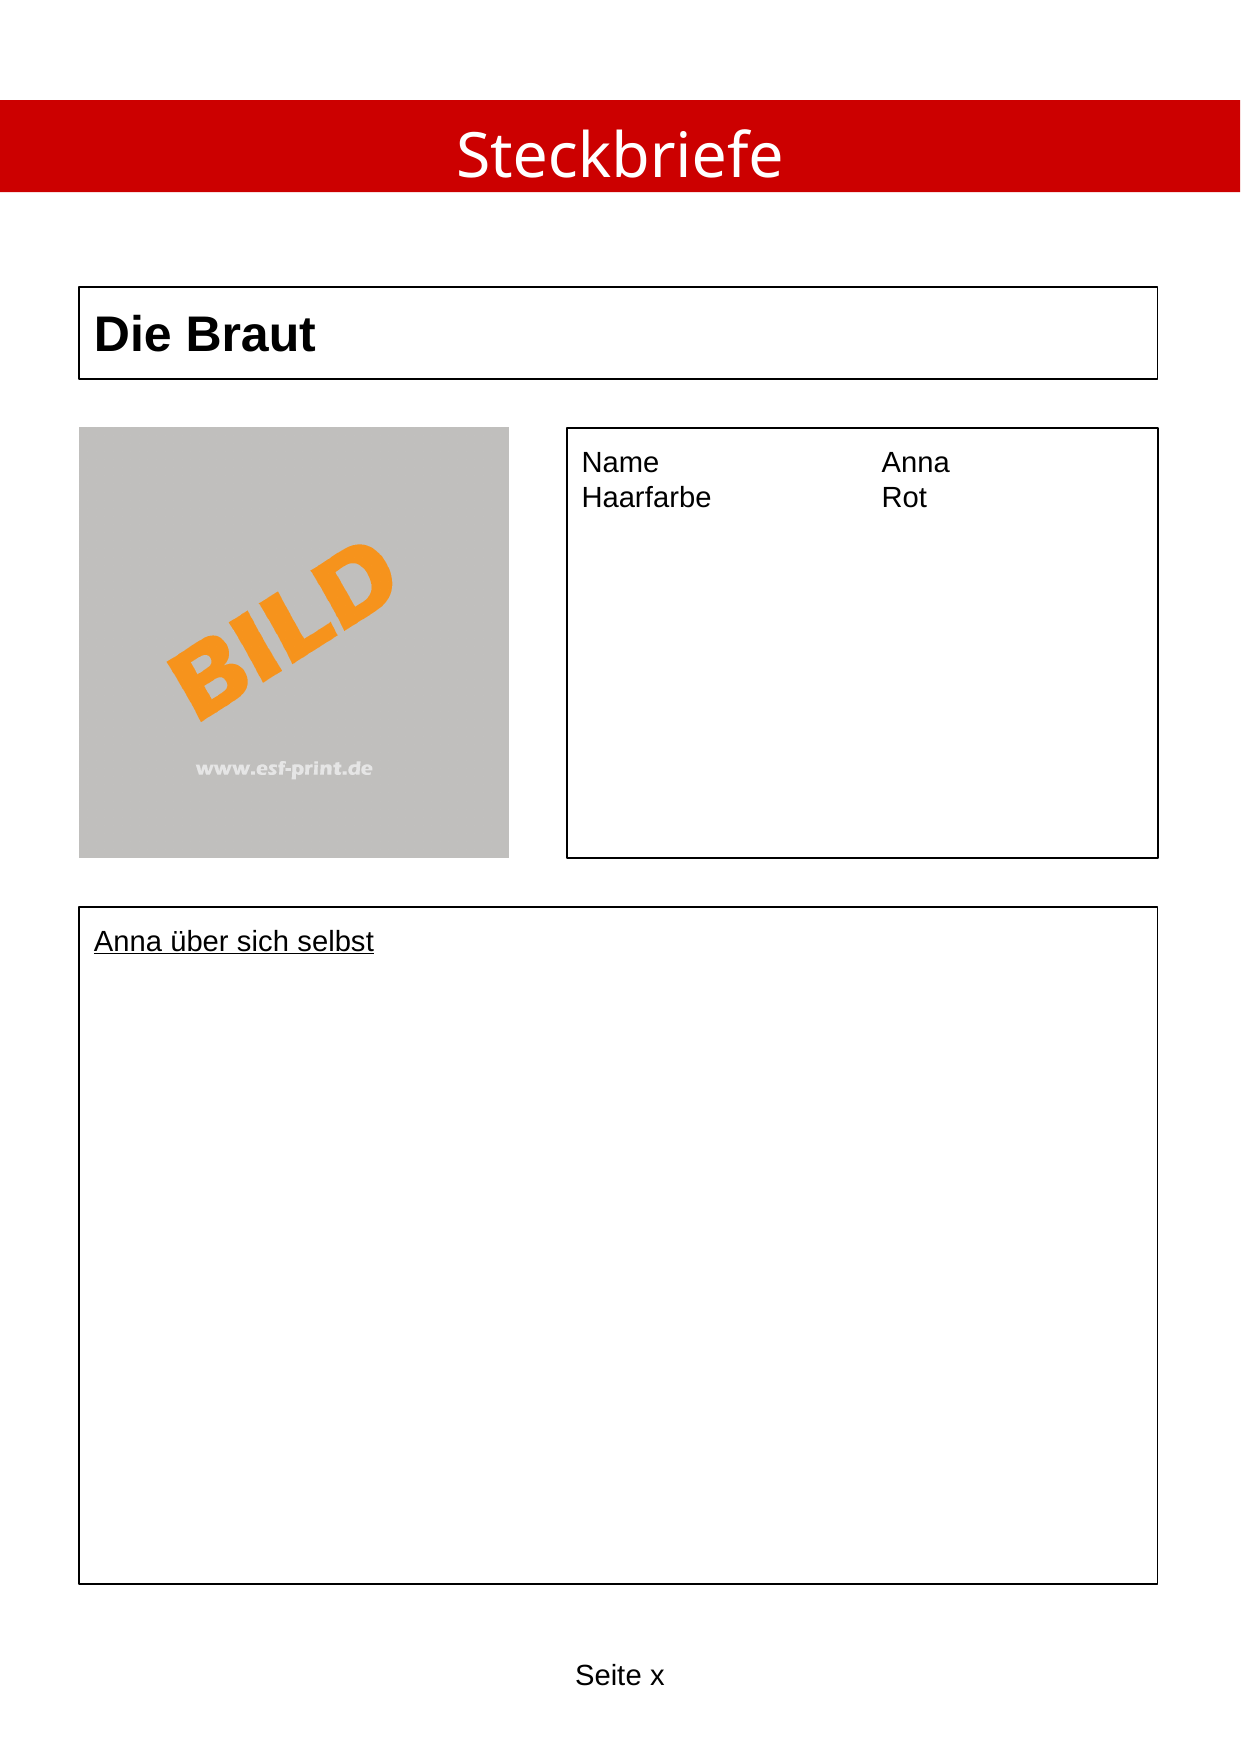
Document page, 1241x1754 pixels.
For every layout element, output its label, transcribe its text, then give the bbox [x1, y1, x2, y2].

picture [78, 427, 510, 859]
text_box [0, 100, 153, 193]
text_box Die Braut [78, 286, 1158, 379]
text_box Steckbriefe [153, 100, 1087, 193]
text_box Anna über sich selbst [78, 906, 1158, 1585]
text_box Name Anna Haarfarbe Rot [566, 427, 1158, 858]
text_box [1087, 100, 1241, 193]
text_box Seite x [512, 1633, 728, 1715]
